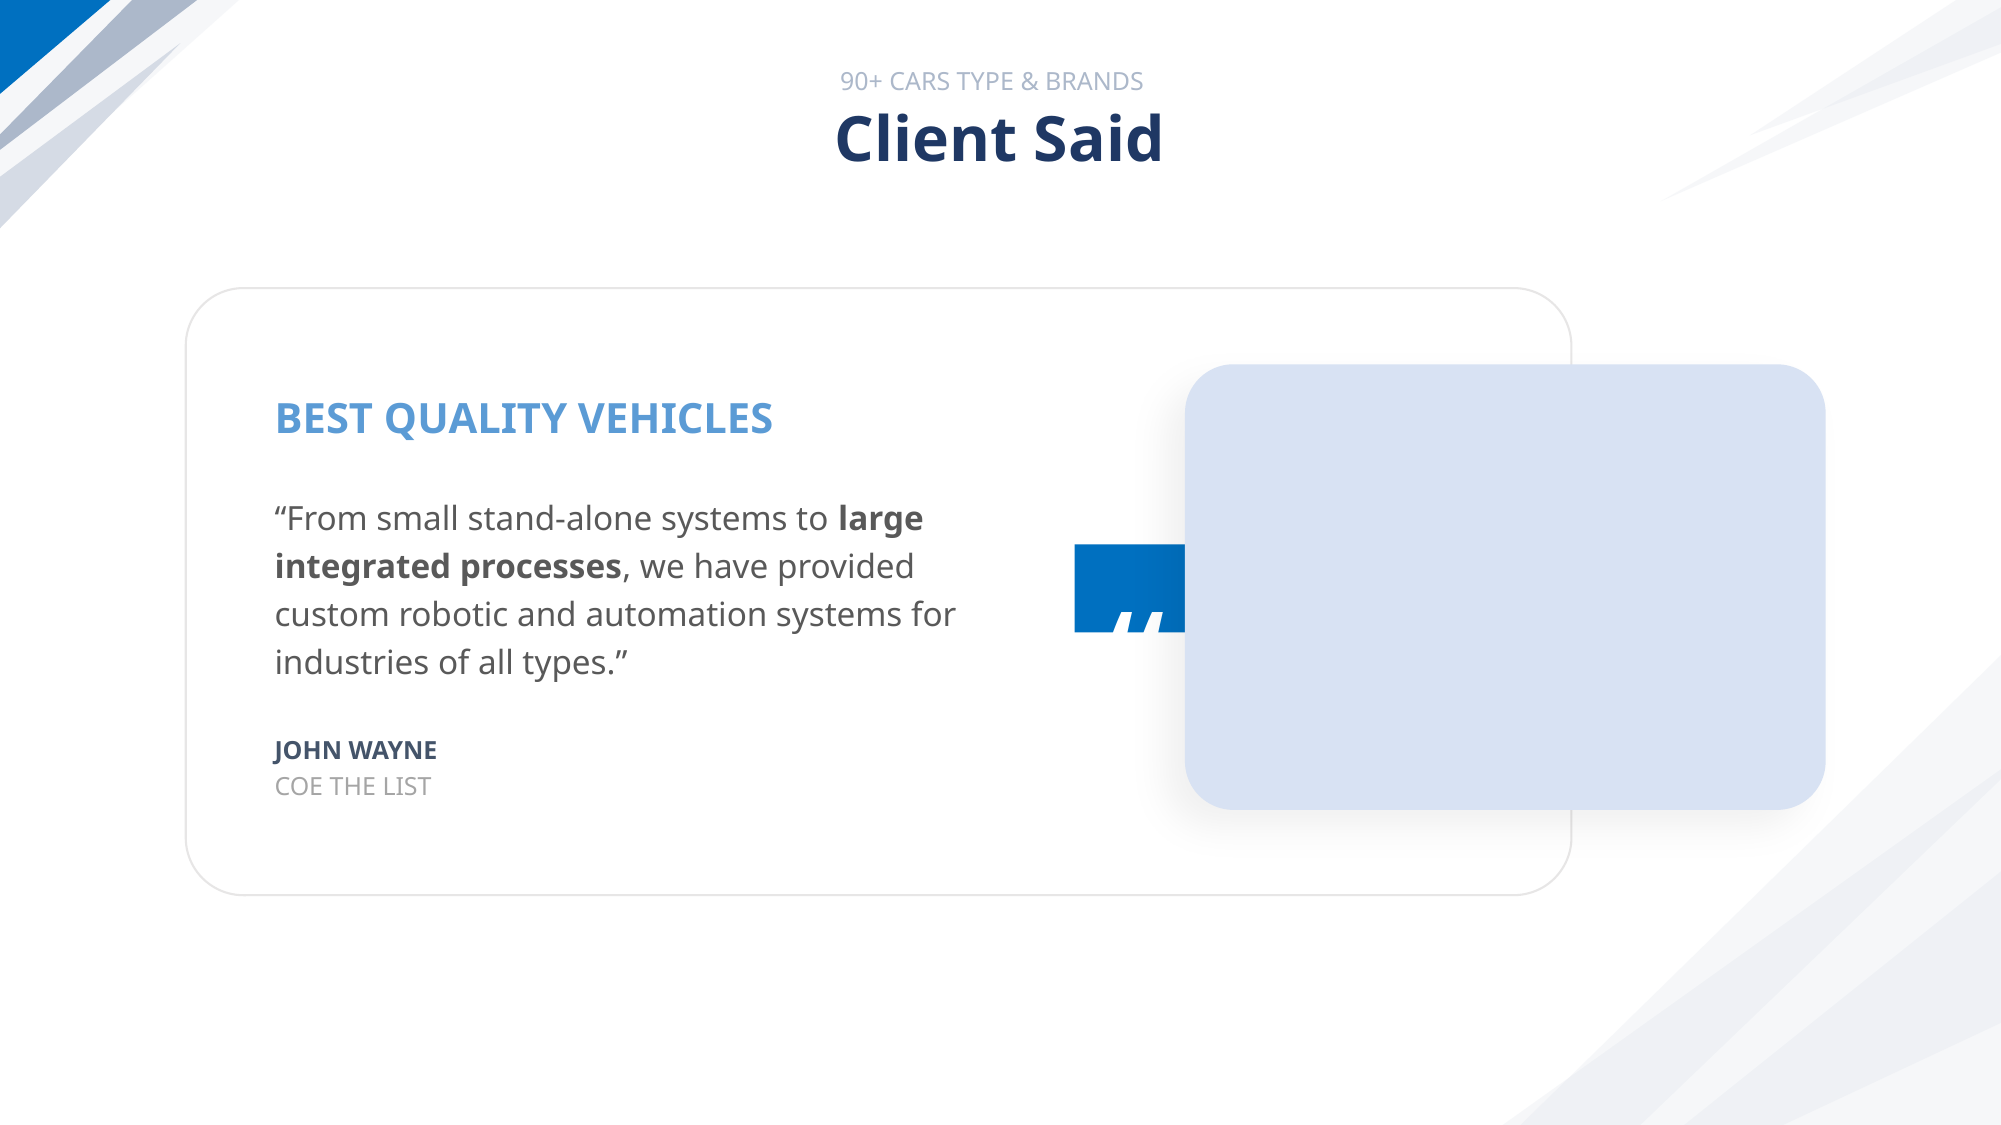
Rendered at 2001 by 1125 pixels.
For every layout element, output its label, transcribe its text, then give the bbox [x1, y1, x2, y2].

text_box [1074, 544, 1162, 633]
text_box BEST QUALITY VEHICLES “From small stand-alone systems to large integrated processes, we have provided custom robotic and automation systems for industries of all types.” JOHN WAYNE COE THE LIST [259, 373, 991, 826]
text_box [1184, 364, 1826, 810]
text_box “ [1090, 557, 1163, 775]
title Client Said [137, 73, 1863, 210]
text_box 90+ CARS TYPE & BRANDS [825, 57, 1175, 104]
text_box [185, 288, 1572, 896]
